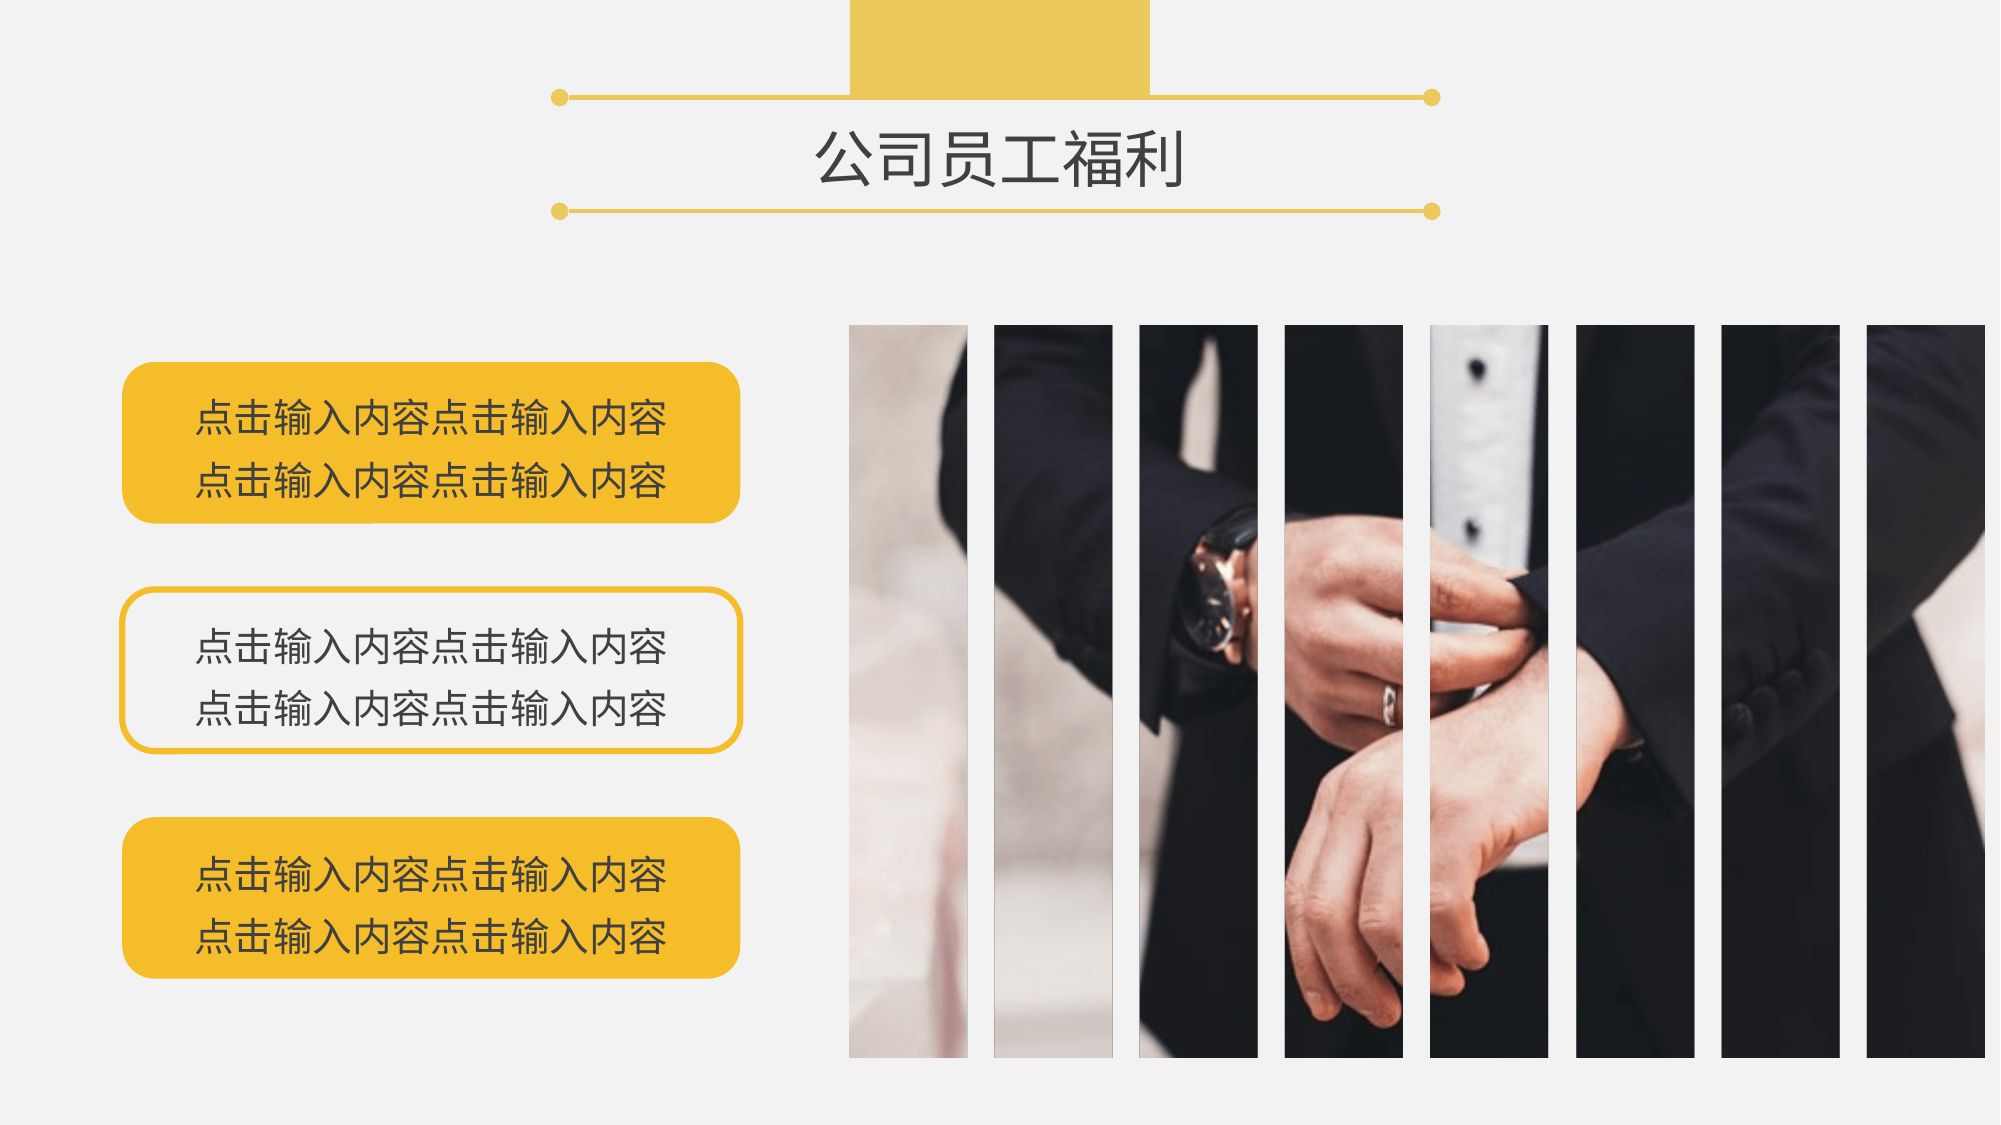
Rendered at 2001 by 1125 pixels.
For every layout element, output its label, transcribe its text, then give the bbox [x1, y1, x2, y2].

text_box [849, 0, 1151, 95]
text_box [549, 87, 570, 108]
text_box [549, 201, 570, 222]
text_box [122, 361, 741, 524]
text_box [122, 589, 741, 752]
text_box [122, 817, 741, 979]
text_box [1422, 201, 1442, 222]
text_box 公司员工福利 [797, 113, 1203, 203]
text_box [1422, 87, 1442, 108]
picture [849, 325, 1985, 1058]
